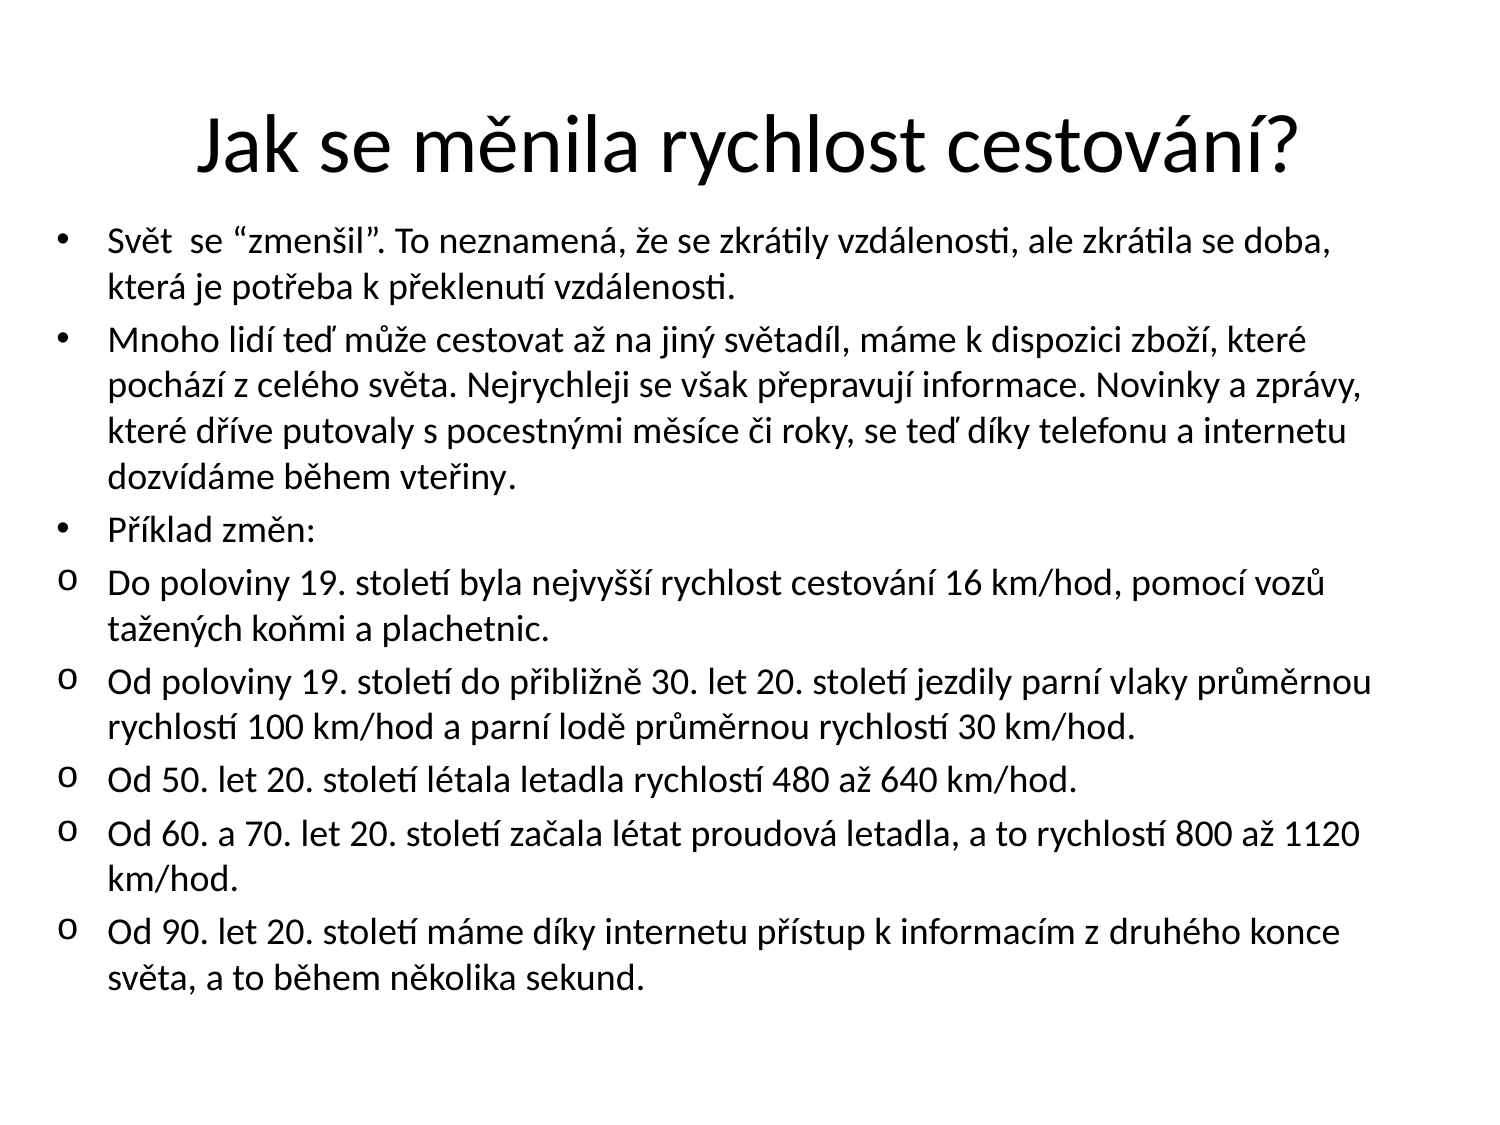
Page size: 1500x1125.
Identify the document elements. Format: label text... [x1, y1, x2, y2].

title Jak se měnila rychlost cestování? [75, 45, 1425, 233]
list Svět se “zmenšil”. To neznamená, že se zkrátily vzdálenosti, ale zkrátila se doba, která je potřeba k překlenutí vzdálenosti. Mnoho lidí teď může cestovat až na jiný světadíl, máme k dispozici zboží, které pochází z celého světa. Nejrychleji se však přepravují informace. Novinky a zprávy, které dříve putovaly s pocestnými měsíce či roky, se teď díky telefonu a internetu dozvídáme během vteřiny. Příklad změn: Do poloviny 19. století byla nejvyšší rychlost cestování 16 km/hod, pomocí vozů tažených koňmi a plachetnic. Od poloviny 19. století do přibližně 30. let 20. století jezdily parní vlaky průměrnou rychlostí 100 km/hod a parní lodě průměrnou rychlostí 30 km/hod. Od 50. let 20. století létala letadla rychlostí 480 až 640 km/hod. Od 60. a 70. let 20. století začala létat proudová letadla, a to rychlostí 800 až 1120 km/hod. Od 90. let 20. století máme díky internetu přístup k informacím z druhého konce světa, a to během několika sekund. [41, 208, 1392, 1016]
